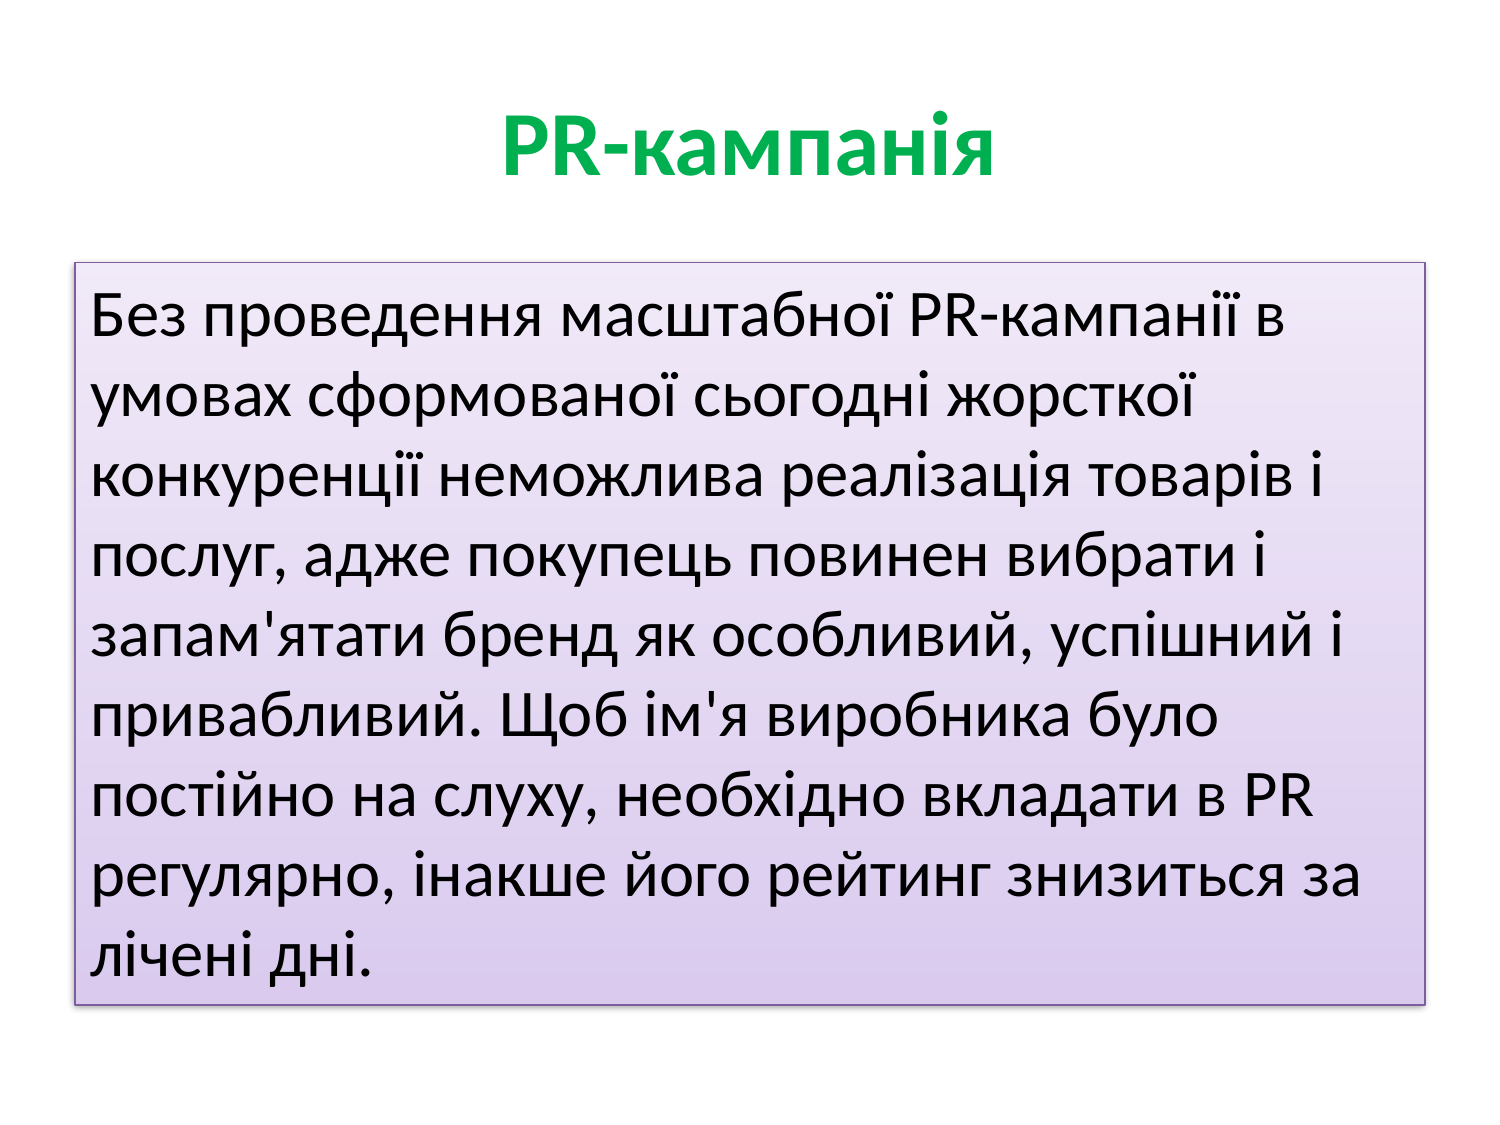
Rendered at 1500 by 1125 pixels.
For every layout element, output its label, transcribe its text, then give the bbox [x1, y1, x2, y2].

list Без проведення масштабної PR-кампанії в умовах сформованої сьогодні жорсткої конкуренції неможлива реалізація товарів і послуг, адже покупець повинен вибрати і запам'ятати бренд як особливий, успішний і привабливий. Щоб ім'я виробника було постійно на слуху, необхідно вкладати в PR регулярно, інакше його рейтинг знизиться за лічені дні. [74, 262, 1426, 1006]
title PR-кампанія [75, 45, 1425, 233]
